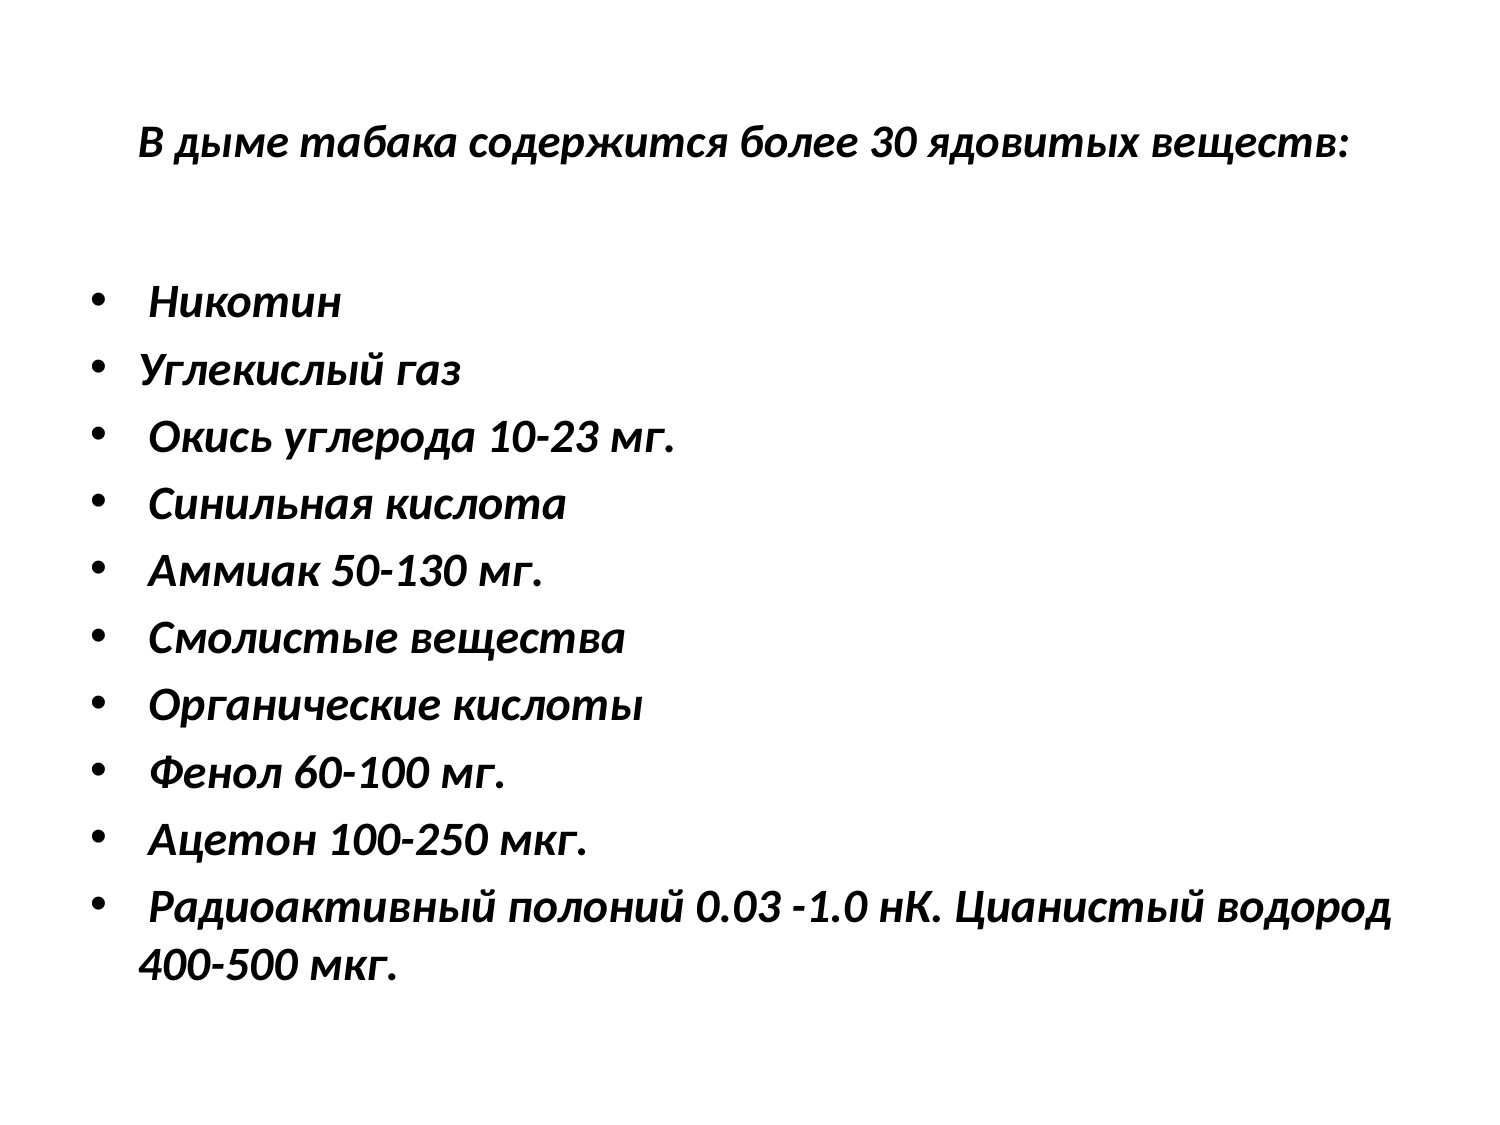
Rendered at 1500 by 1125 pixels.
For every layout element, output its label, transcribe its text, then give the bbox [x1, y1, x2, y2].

list Никотин Углекислый газ Окись углерода 10-23 мг. Синильная кислота Аммиак 50-130 мг. Смолистые вещества Органические кислоты Фенол 60-100 мг. Ацетон 100-250 мкг. Радиоактивный полоний 0.03 -1.0 нК. Цианистый водород 400-500 мкг. [75, 262, 1425, 1005]
title В дыме табака содержится более 30 ядовитых веществ: [75, 45, 1425, 233]
